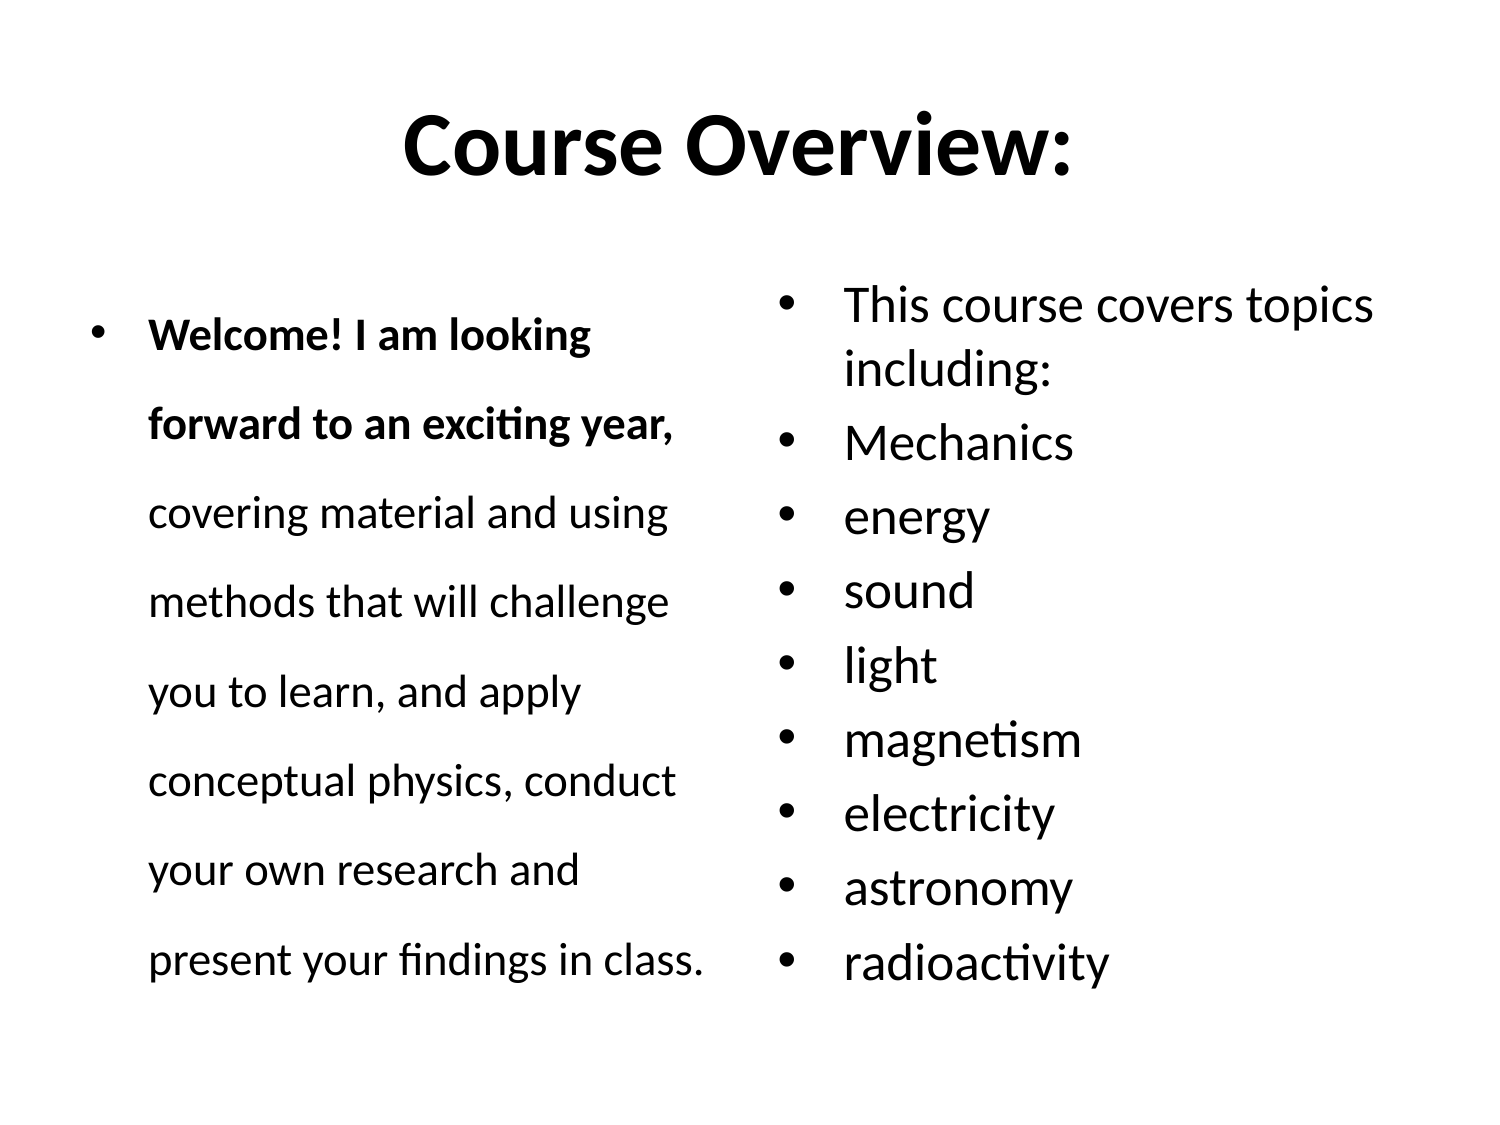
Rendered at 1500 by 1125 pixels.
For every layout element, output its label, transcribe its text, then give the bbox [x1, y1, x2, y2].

list Welcome! I am looking forward to an exciting year, covering material and using methods that will challenge you to learn, and apply conceptual physics, conduct your own research and present your findings in class. [75, 262, 738, 1005]
title Course Overview: [75, 45, 1425, 233]
list This course covers topics including: Mechanics energy sound light magnetism electricity astronomy radioactivity [762, 262, 1425, 1005]
